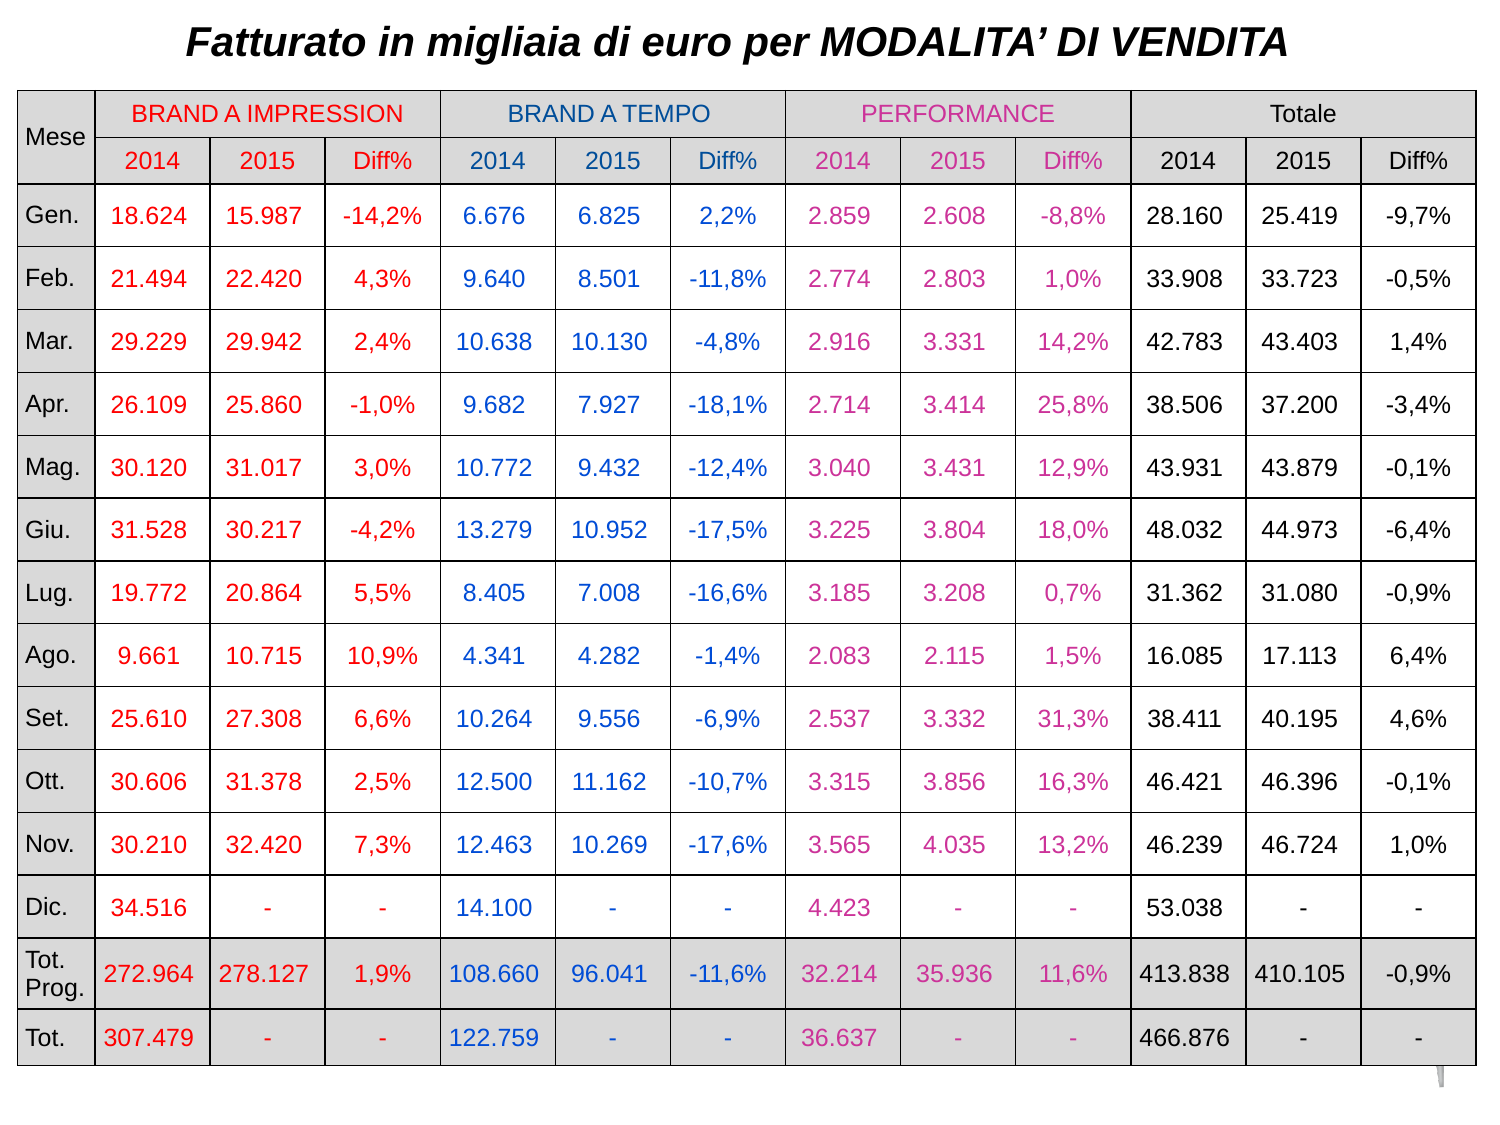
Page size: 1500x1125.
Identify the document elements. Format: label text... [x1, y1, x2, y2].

table_cell -4,8% [671, 310, 785, 372]
table_cell 34.516 [96, 876, 209, 937]
table_cell 2,4% [326, 310, 440, 372]
table_cell 3.565 [786, 813, 900, 874]
table_cell 31.528 [96, 499, 209, 560]
table_cell - [1016, 876, 1130, 937]
table_cell 10.269 [556, 813, 670, 874]
table_cell 3.331 [901, 310, 1015, 372]
table_cell -0,1% [1362, 436, 1475, 497]
table_cell 108.660 [441, 939, 555, 1008]
table_cell 28.160 [1132, 185, 1245, 246]
table_cell 122.759 [441, 1010, 555, 1065]
table_cell 2,2% [671, 185, 785, 246]
table_cell 13,2% [1016, 813, 1130, 874]
table_cell 2.859 [786, 185, 900, 246]
table_cell 2015 [211, 138, 324, 183]
table_cell -12,4% [671, 436, 785, 497]
table_cell Lug. [18, 562, 94, 623]
table_cell 2015 [1247, 138, 1360, 183]
table_cell 19.772 [96, 562, 209, 623]
table_cell 46.396 [1247, 750, 1360, 812]
table_cell Apr. [18, 373, 94, 435]
table_cell 10.264 [441, 687, 555, 749]
table_cell Diff% [326, 138, 440, 183]
table_cell Ago. [18, 624, 94, 686]
table_cell Nov. [18, 813, 94, 874]
table_cell 3.332 [901, 687, 1015, 749]
table_cell - [326, 1010, 440, 1065]
table_cell 25.610 [96, 687, 209, 749]
table_cell -0,1% [1362, 750, 1475, 812]
table_cell 3.040 [786, 436, 900, 497]
table_cell - [901, 876, 1015, 937]
table_header BRAND A IMPRESSION [96, 91, 440, 137]
table_cell 10.715 [211, 624, 324, 686]
table_cell -10,7% [671, 750, 785, 812]
table_cell 10,9% [326, 624, 440, 686]
table_cell 2.083 [786, 624, 900, 686]
table_cell 3.185 [786, 562, 900, 623]
table_cell 13.279 [441, 499, 555, 560]
table_cell - [671, 876, 785, 937]
table_cell 46.724 [1247, 813, 1360, 874]
table_cell - [671, 1010, 785, 1065]
table_cell 4,3% [326, 247, 440, 309]
table_cell 3.414 [901, 373, 1015, 435]
table_cell 5,5% [326, 562, 440, 623]
table_cell 17.113 [1247, 624, 1360, 686]
table_cell 2015 [901, 138, 1015, 183]
table_cell 1,0% [1362, 813, 1475, 874]
table_cell 3.856 [901, 750, 1015, 812]
table_cell -17,6% [671, 813, 785, 874]
table_cell Mag. [18, 436, 94, 497]
table_cell Set. [18, 687, 94, 749]
table_cell -6,9% [671, 687, 785, 749]
table_cell 43.879 [1247, 436, 1360, 497]
table_cell 14,2% [1016, 310, 1130, 372]
table_cell 307.479 [96, 1010, 209, 1065]
table_cell 32.420 [211, 813, 324, 874]
table_cell -0,9% [1362, 562, 1475, 623]
table_cell -0,5% [1362, 247, 1475, 309]
table_cell 1,9% [326, 939, 440, 1008]
table_cell 3.315 [786, 750, 900, 812]
table_cell -0,9% [1362, 939, 1475, 1008]
table_cell -1,4% [671, 624, 785, 686]
table_cell 2.115 [901, 624, 1015, 686]
picture [1366, 1066, 1476, 1109]
table_header PERFORMANCE [786, 91, 1130, 137]
table_cell 32.214 [786, 939, 900, 1008]
table_cell 31.362 [1132, 562, 1245, 623]
table_cell 21.494 [96, 247, 209, 309]
table_cell 4,6% [1362, 687, 1475, 749]
table_cell 9.640 [441, 247, 555, 309]
table_cell 3.431 [901, 436, 1015, 497]
table_cell 9.432 [556, 436, 670, 497]
table_cell - [326, 876, 440, 937]
table_cell 4.341 [441, 624, 555, 686]
table_cell 25,8% [1016, 373, 1130, 435]
table_cell 3.804 [901, 499, 1015, 560]
table_header Mese [18, 91, 94, 183]
table_cell 1,4% [1362, 310, 1475, 372]
table_cell - [211, 1010, 324, 1065]
table_cell 6,6% [326, 687, 440, 749]
table_cell 413.838 [1132, 939, 1245, 1008]
table_cell 30.217 [211, 499, 324, 560]
table_cell Tot. [18, 1010, 94, 1065]
table_cell 2.774 [786, 247, 900, 309]
table_cell 11,6% [1016, 939, 1130, 1008]
table_cell 2015 [556, 138, 670, 183]
table_cell 31.017 [211, 436, 324, 497]
table_cell 6.676 [441, 185, 555, 246]
table_cell 15.987 [211, 185, 324, 246]
table_cell 35.936 [901, 939, 1015, 1008]
table_cell - [556, 1010, 670, 1065]
table_cell -8,8% [1016, 185, 1130, 246]
table_cell 2.916 [786, 310, 900, 372]
table_cell 8.405 [441, 562, 555, 623]
table_cell 46.239 [1132, 813, 1245, 874]
table_cell 2.537 [786, 687, 900, 749]
table_cell 10.130 [556, 310, 670, 372]
table_cell 9.661 [96, 624, 209, 686]
table_cell Dic. [18, 876, 94, 937]
table_cell Gen. [18, 185, 94, 246]
table_cell 42.783 [1132, 310, 1245, 372]
table_cell 278.127 [211, 939, 324, 1008]
table_cell 11.162 [556, 750, 670, 812]
table_cell -18,1% [671, 373, 785, 435]
table_cell 30.606 [96, 750, 209, 812]
table_cell 2014 [441, 138, 555, 183]
table_cell 48.032 [1132, 499, 1245, 560]
table_cell 96.041 [556, 939, 670, 1008]
text_box [645, 42, 676, 86]
table_cell 2,5% [326, 750, 440, 812]
table_cell -1,0% [326, 373, 440, 435]
table_cell - [211, 876, 324, 937]
table_cell 12.500 [441, 750, 555, 812]
table_cell 10.638 [441, 310, 555, 372]
table_cell 10.772 [441, 436, 555, 497]
text_box Fatturato in migliaia di euro per MODALITA’ DI VENDITA [29, 7, 1447, 72]
table_cell 272.964 [96, 939, 209, 1008]
table_cell -9,7% [1362, 185, 1475, 246]
table_cell - [1362, 876, 1475, 937]
table_cell 3,0% [326, 436, 440, 497]
table_cell Diff% [671, 138, 785, 183]
text_box [601, 32, 632, 88]
table_cell 4.035 [901, 813, 1015, 874]
table_cell 26.109 [96, 373, 209, 435]
table_cell 18.624 [96, 185, 209, 246]
table_cell 9.682 [441, 373, 555, 435]
table_cell -16,6% [671, 562, 785, 623]
table_cell 2.714 [786, 373, 900, 435]
table_cell 7,3% [326, 813, 440, 874]
table_cell 22.420 [211, 247, 324, 309]
table_header Totale [1132, 91, 1475, 137]
table_cell -3,4% [1362, 373, 1475, 435]
table_cell 38.506 [1132, 373, 1245, 435]
table_cell Diff% [1016, 138, 1130, 183]
table_cell 31,3% [1016, 687, 1130, 749]
table_header BRAND A TEMPO [441, 91, 785, 137]
table_cell 25.419 [1247, 185, 1360, 246]
table_cell 33.723 [1247, 247, 1360, 309]
table_cell Ott. [18, 750, 94, 812]
table_cell 46.421 [1132, 750, 1245, 812]
table_cell 3.208 [901, 562, 1015, 623]
table_cell 10.952 [556, 499, 670, 560]
table_cell 2014 [786, 138, 900, 183]
table_cell -4,2% [326, 499, 440, 560]
table_cell 53.038 [1132, 876, 1245, 937]
table_cell 16,3% [1016, 750, 1130, 812]
table_cell 18,0% [1016, 499, 1130, 560]
table_cell 1,5% [1016, 624, 1130, 686]
table_cell -11,6% [671, 939, 785, 1008]
table_cell 38.411 [1132, 687, 1245, 749]
table_cell Feb. [18, 247, 94, 309]
table_cell 7.927 [556, 373, 670, 435]
table_cell 40.195 [1247, 687, 1360, 749]
table_cell 9.556 [556, 687, 670, 749]
table_cell 43.931 [1132, 436, 1245, 497]
table_cell 36.637 [786, 1010, 900, 1065]
table_cell 16.085 [1132, 624, 1245, 686]
table_cell 20.864 [211, 562, 324, 623]
table_cell 30.120 [96, 436, 209, 497]
table_cell 29.229 [96, 310, 209, 372]
table_cell Diff% [1362, 138, 1475, 183]
table_cell 12.463 [441, 813, 555, 874]
table_cell 25.860 [211, 373, 324, 435]
table_cell 44.973 [1247, 499, 1360, 560]
table_cell 2.803 [901, 247, 1015, 309]
table_cell 1,0% [1016, 247, 1130, 309]
table_cell 43.403 [1247, 310, 1360, 372]
table_cell - [556, 876, 670, 937]
table_cell 12,9% [1016, 436, 1130, 497]
table_cell 31.080 [1247, 562, 1360, 623]
table_cell 4.282 [556, 624, 670, 686]
table_cell 410.105 [1247, 939, 1360, 1008]
table_cell - [901, 1010, 1015, 1065]
table_cell -6,4% [1362, 499, 1475, 560]
table_cell 37.200 [1247, 373, 1360, 435]
table_cell 31.378 [211, 750, 324, 812]
table_cell 2.608 [901, 185, 1015, 246]
table_cell 6,4% [1362, 624, 1475, 686]
table_cell - [1247, 876, 1360, 937]
table_cell 6.825 [556, 185, 670, 246]
table_cell 14.100 [441, 876, 555, 937]
table_cell - [1247, 1010, 1360, 1065]
table_cell 466.876 [1132, 1010, 1245, 1065]
table_cell 29.942 [211, 310, 324, 372]
table_cell Mar. [18, 310, 94, 372]
table_cell 27.308 [211, 687, 324, 749]
table_cell - [1362, 1010, 1475, 1065]
table_cell 2014 [96, 138, 209, 183]
table_cell 30.210 [96, 813, 209, 874]
table_cell 33.908 [1132, 247, 1245, 309]
table_cell 0,7% [1016, 562, 1130, 623]
table_cell 7.008 [556, 562, 670, 623]
table_cell 8.501 [556, 247, 670, 309]
table_cell -11,8% [671, 247, 785, 309]
table_cell Tot. Prog. [18, 939, 94, 1008]
table_cell 3.225 [786, 499, 900, 560]
table_cell 2014 [1132, 138, 1245, 183]
table_cell Giu. [18, 499, 94, 560]
table_cell -14,2% [326, 185, 440, 246]
table_cell 4.423 [786, 876, 900, 937]
table_cell - [1016, 1010, 1130, 1065]
table_cell -17,5% [671, 499, 785, 560]
